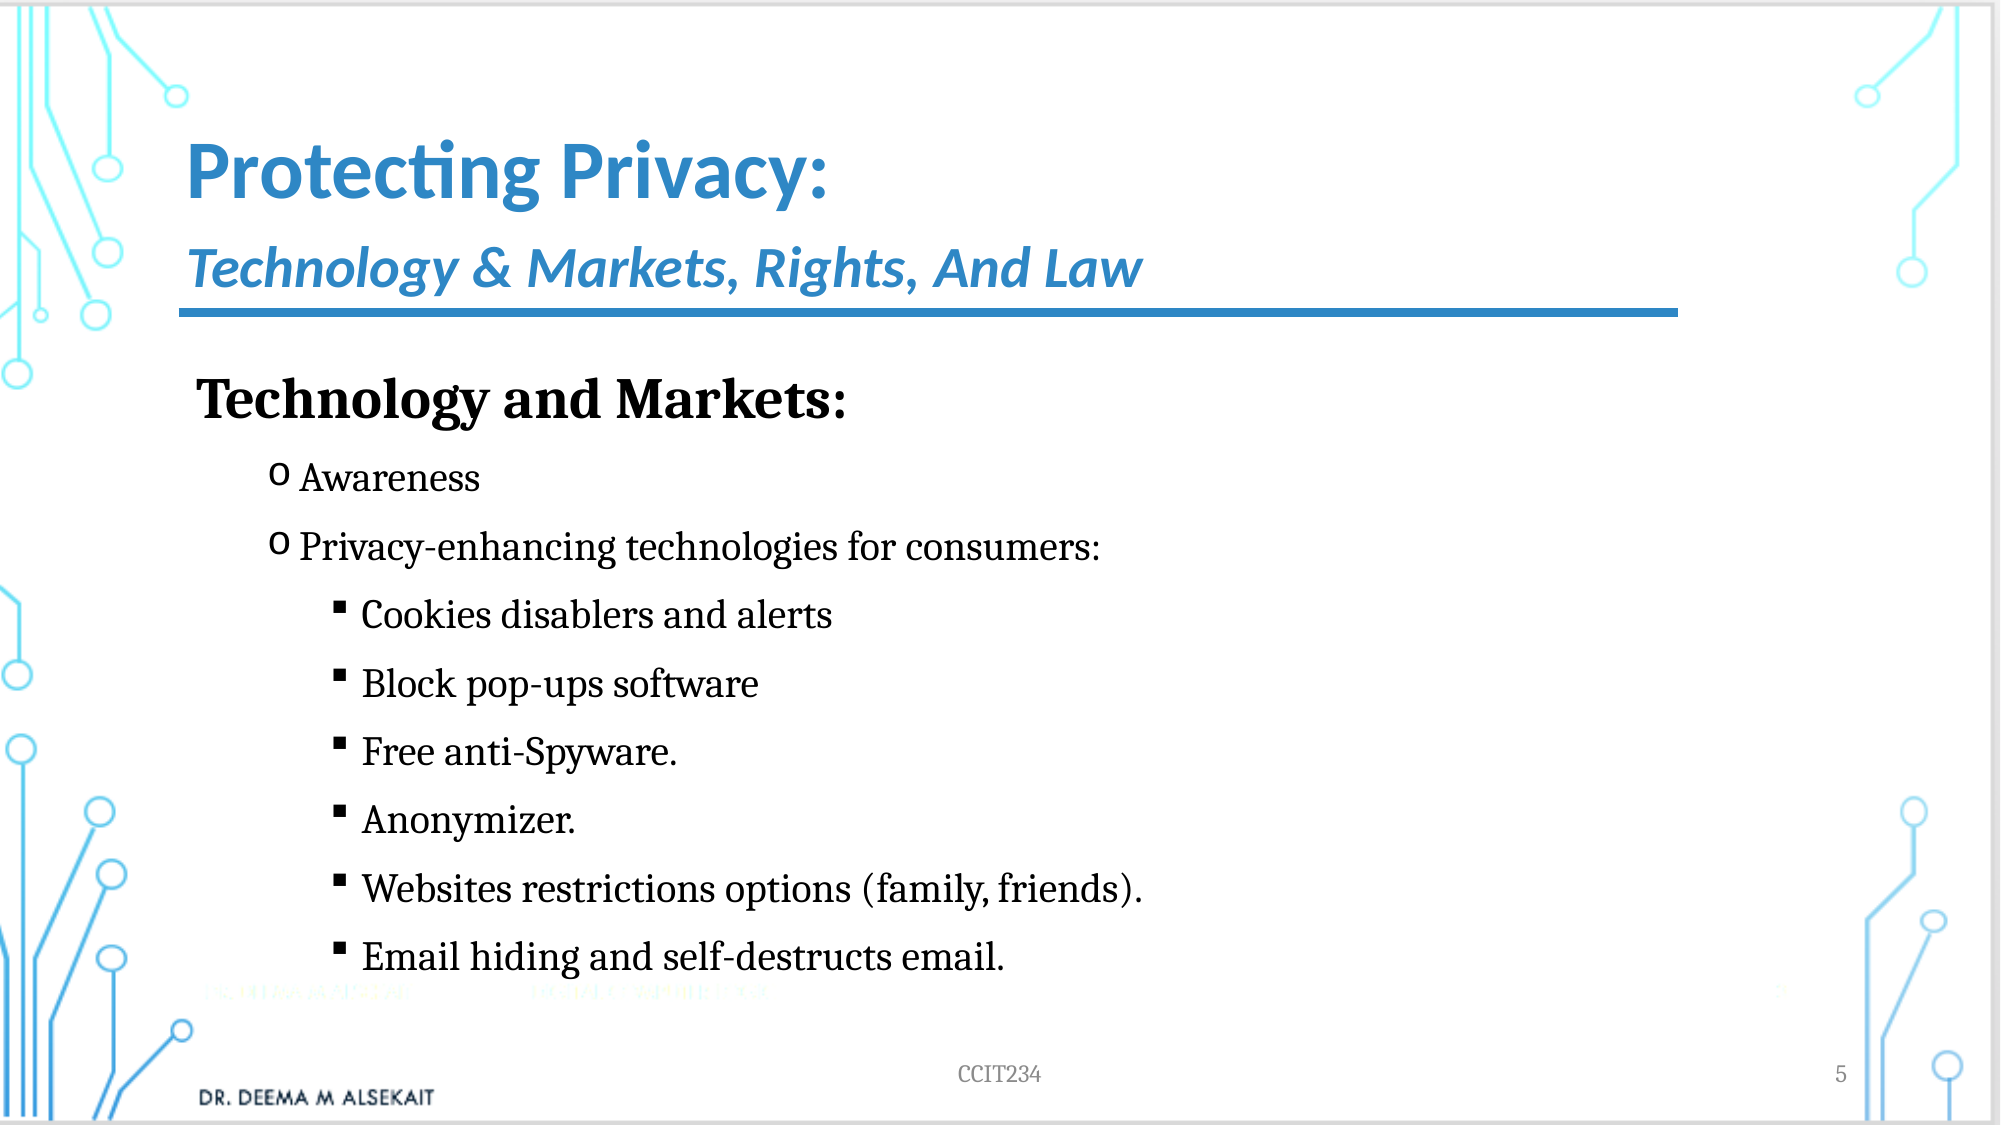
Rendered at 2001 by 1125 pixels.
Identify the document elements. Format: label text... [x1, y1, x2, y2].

slide_number 5 [1412, 1042, 1863, 1103]
list Technology and Markets: Awareness Privacy-enhancing technologies for consumers: Cookies disablers and alerts Block pop-ups software Free anti-Spyware. Anonymizer. Websites restrictions options (family, friends). Email hiding and self-destructs email. [167, 339, 1826, 1011]
title Protecting Privacy: Technology & Markets, Rights, And Law [180, 47, 1659, 306]
picture [0, 0, 2001, 1125]
footer CCIT234 [662, 1042, 1338, 1103]
